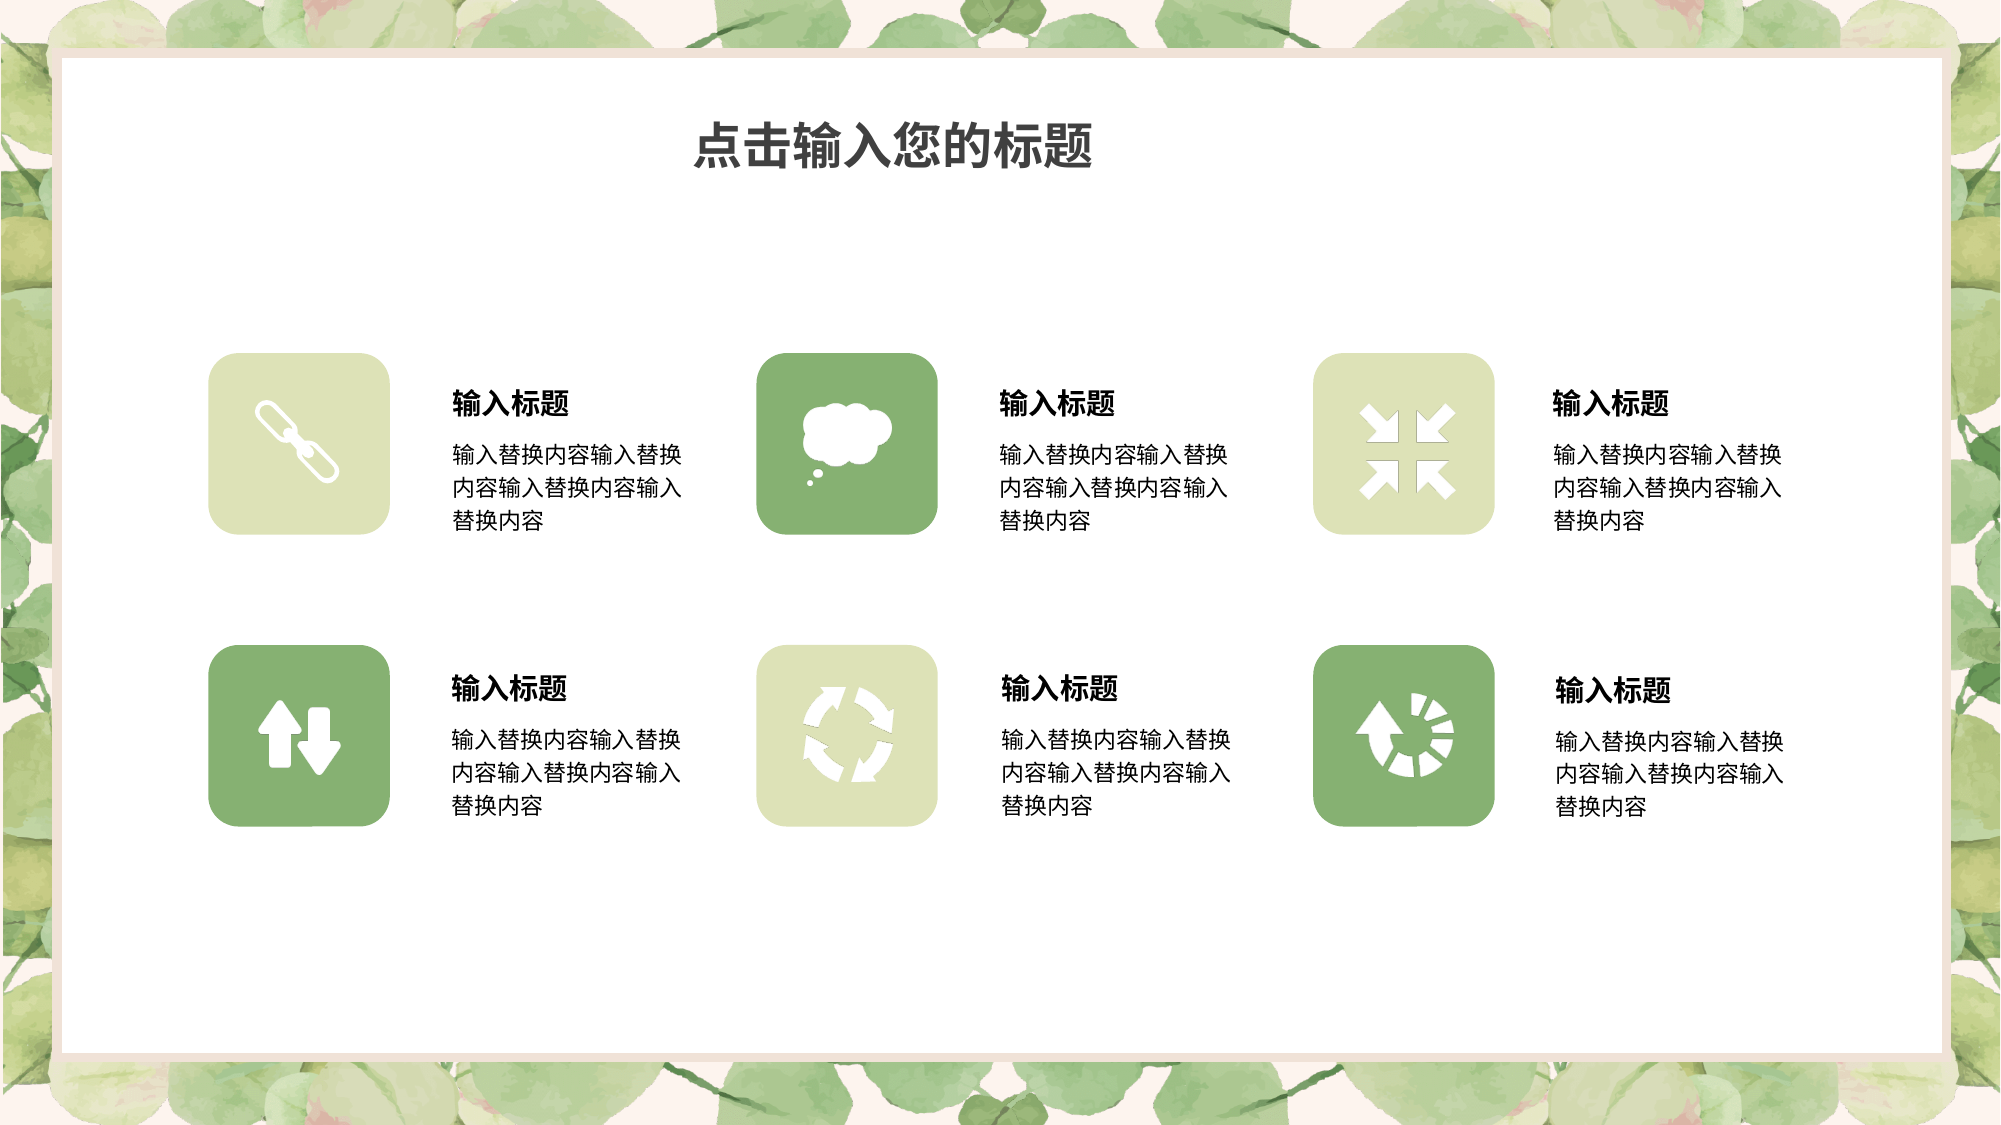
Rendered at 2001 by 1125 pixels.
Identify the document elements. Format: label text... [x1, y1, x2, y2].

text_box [1313, 353, 1916, 541]
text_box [208, 353, 756, 541]
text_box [1313, 644, 1919, 827]
picture [2, 1, 2001, 1125]
text_box 点击输入您的标题 [693, 113, 1307, 175]
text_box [756, 644, 1313, 827]
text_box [756, 353, 1313, 541]
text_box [208, 644, 756, 827]
